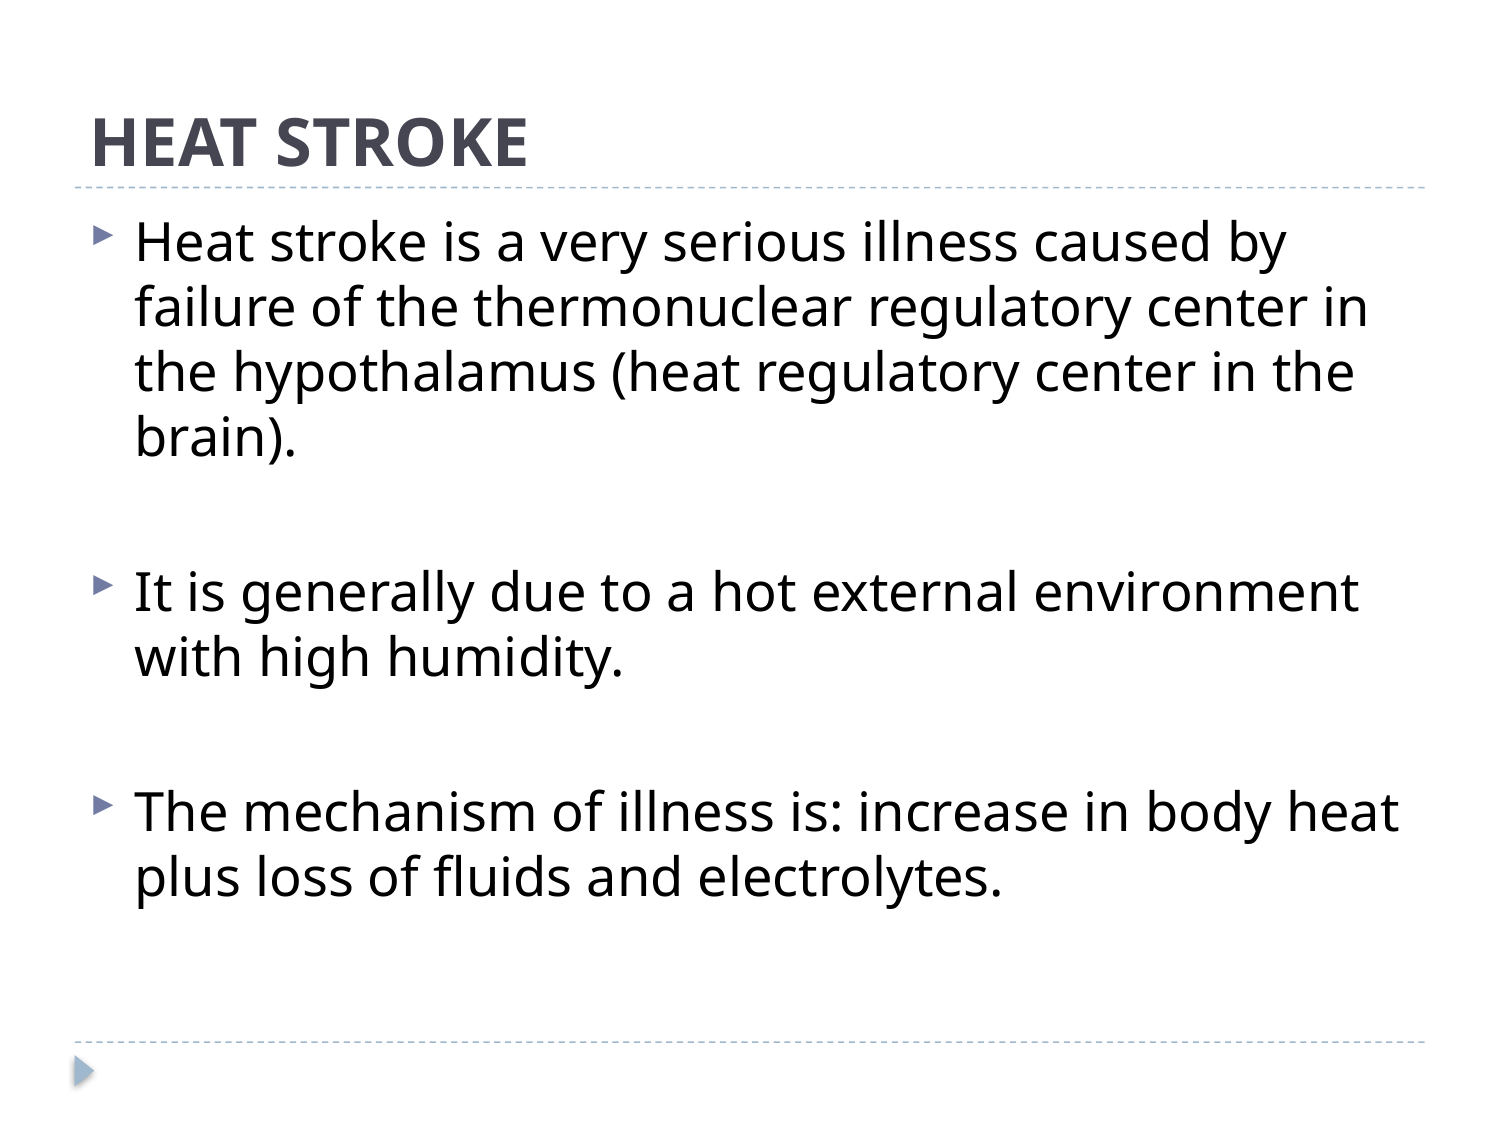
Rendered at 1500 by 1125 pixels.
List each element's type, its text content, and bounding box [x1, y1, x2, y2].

list Heat stroke is a very serious illness caused by failure of the thermonuclear regulatory center in the hypothalamus (heat regulatory center in the brain). It is generally due to a hot external environment with high humidity. The mechanism of illness is: increase in body heat plus loss of fluids and electrolytes. [75, 200, 1425, 1010]
title HEAT STROKE [75, 24, 1425, 188]
